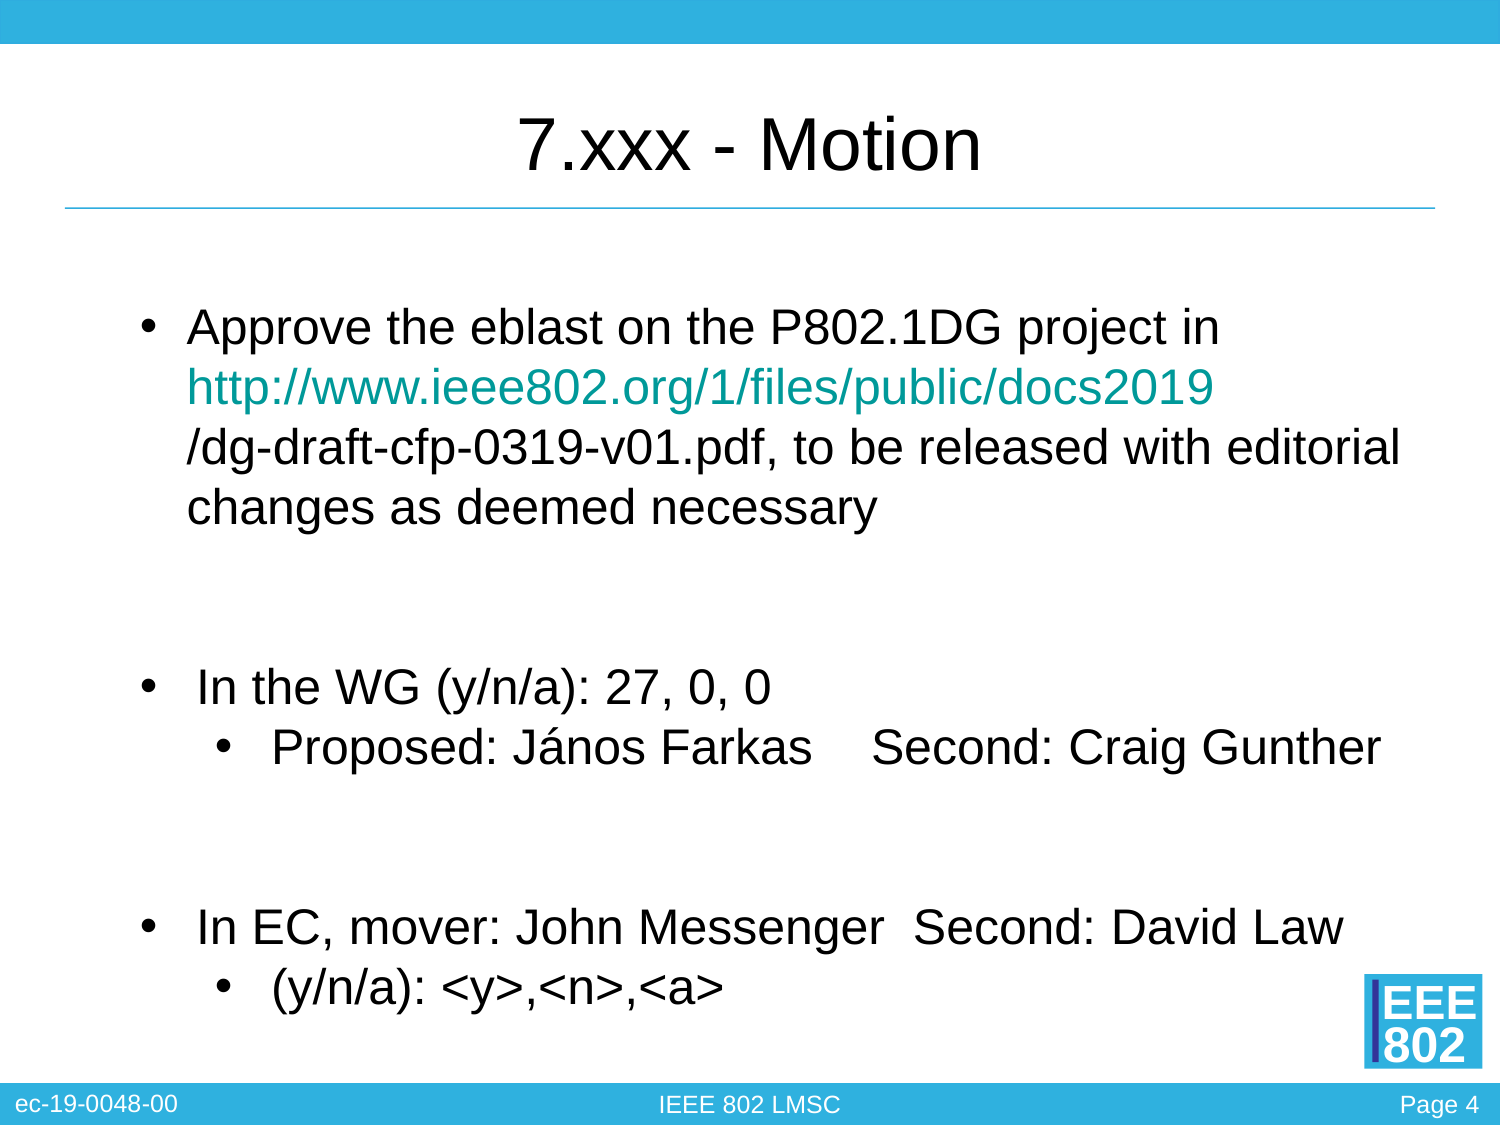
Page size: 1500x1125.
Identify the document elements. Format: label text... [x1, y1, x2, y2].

text_box Approve the eblast on the P802.1DG project in http://www.ieee802.org/1/files/public/docs2019/dg-draft-cfp-0319-v01.pdf, to be released with editorial changes as deemed necessary In the WG (y/n/a): 27, 0, 0 Proposed: János Farkas Second: Craig Gunther In EC, mover: John Messenger Second: David Law (y/n/a): <y>,<n>,<a> [125, 287, 1425, 1023]
title 7.xxx - Motion [75, 75, 1425, 205]
